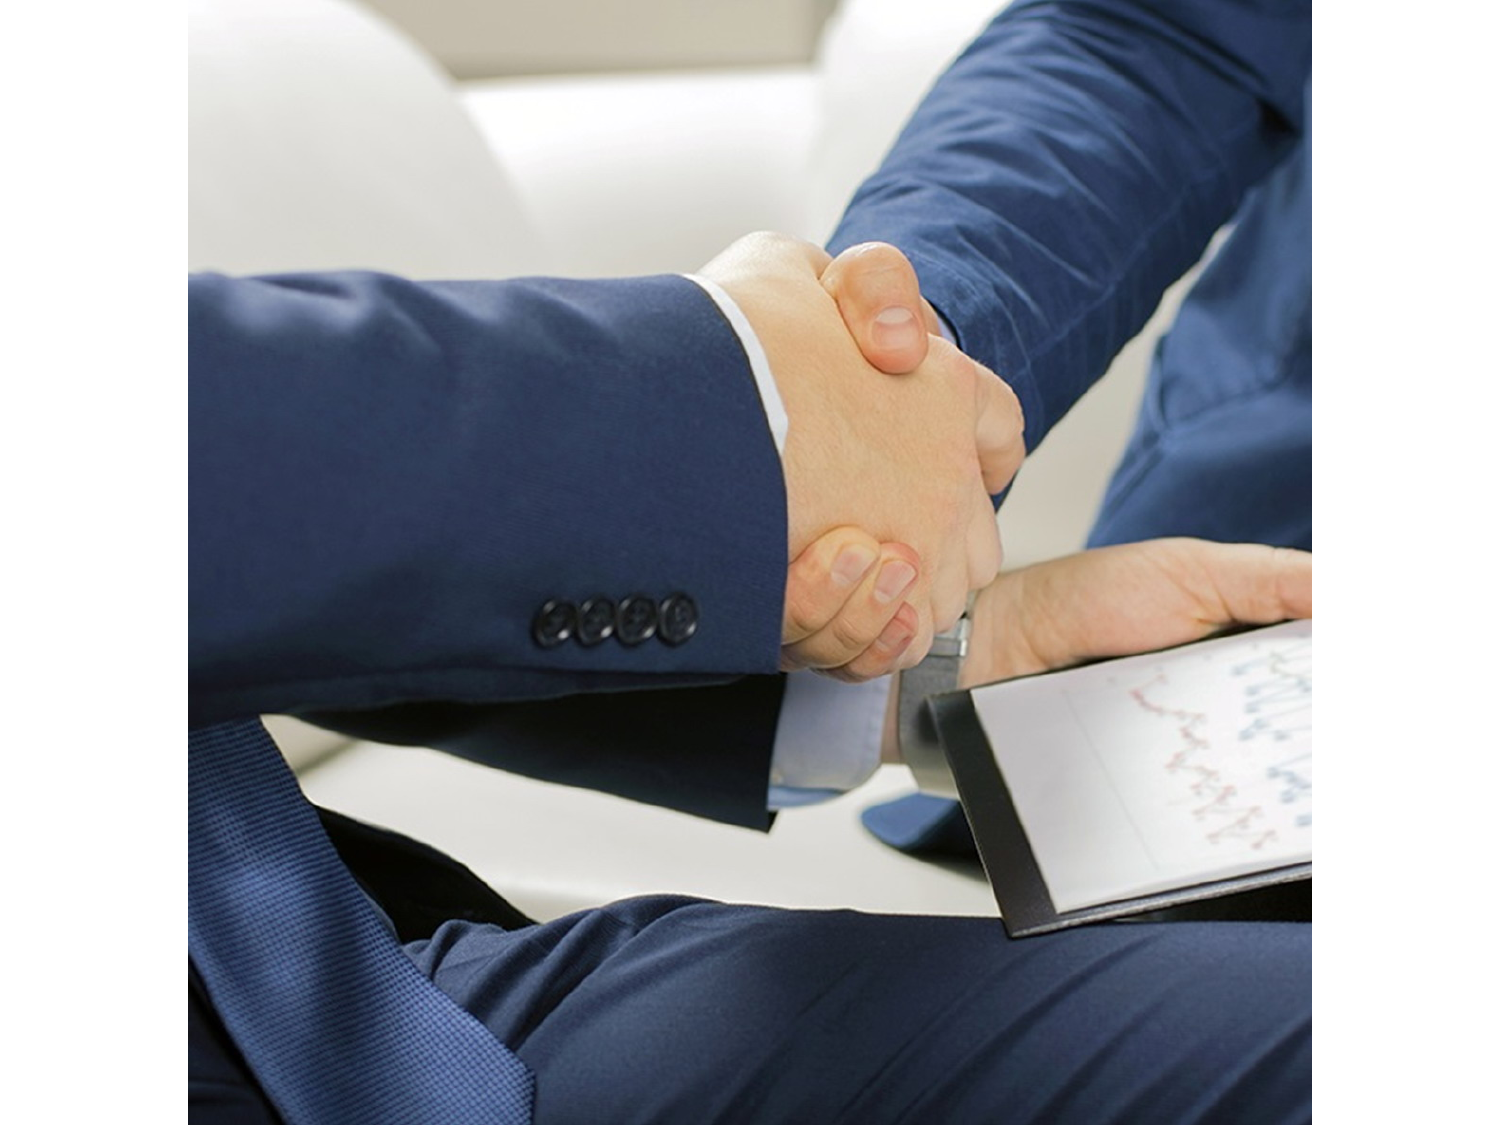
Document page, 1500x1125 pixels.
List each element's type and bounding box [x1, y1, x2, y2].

picture [188, 0, 1312, 1125]
